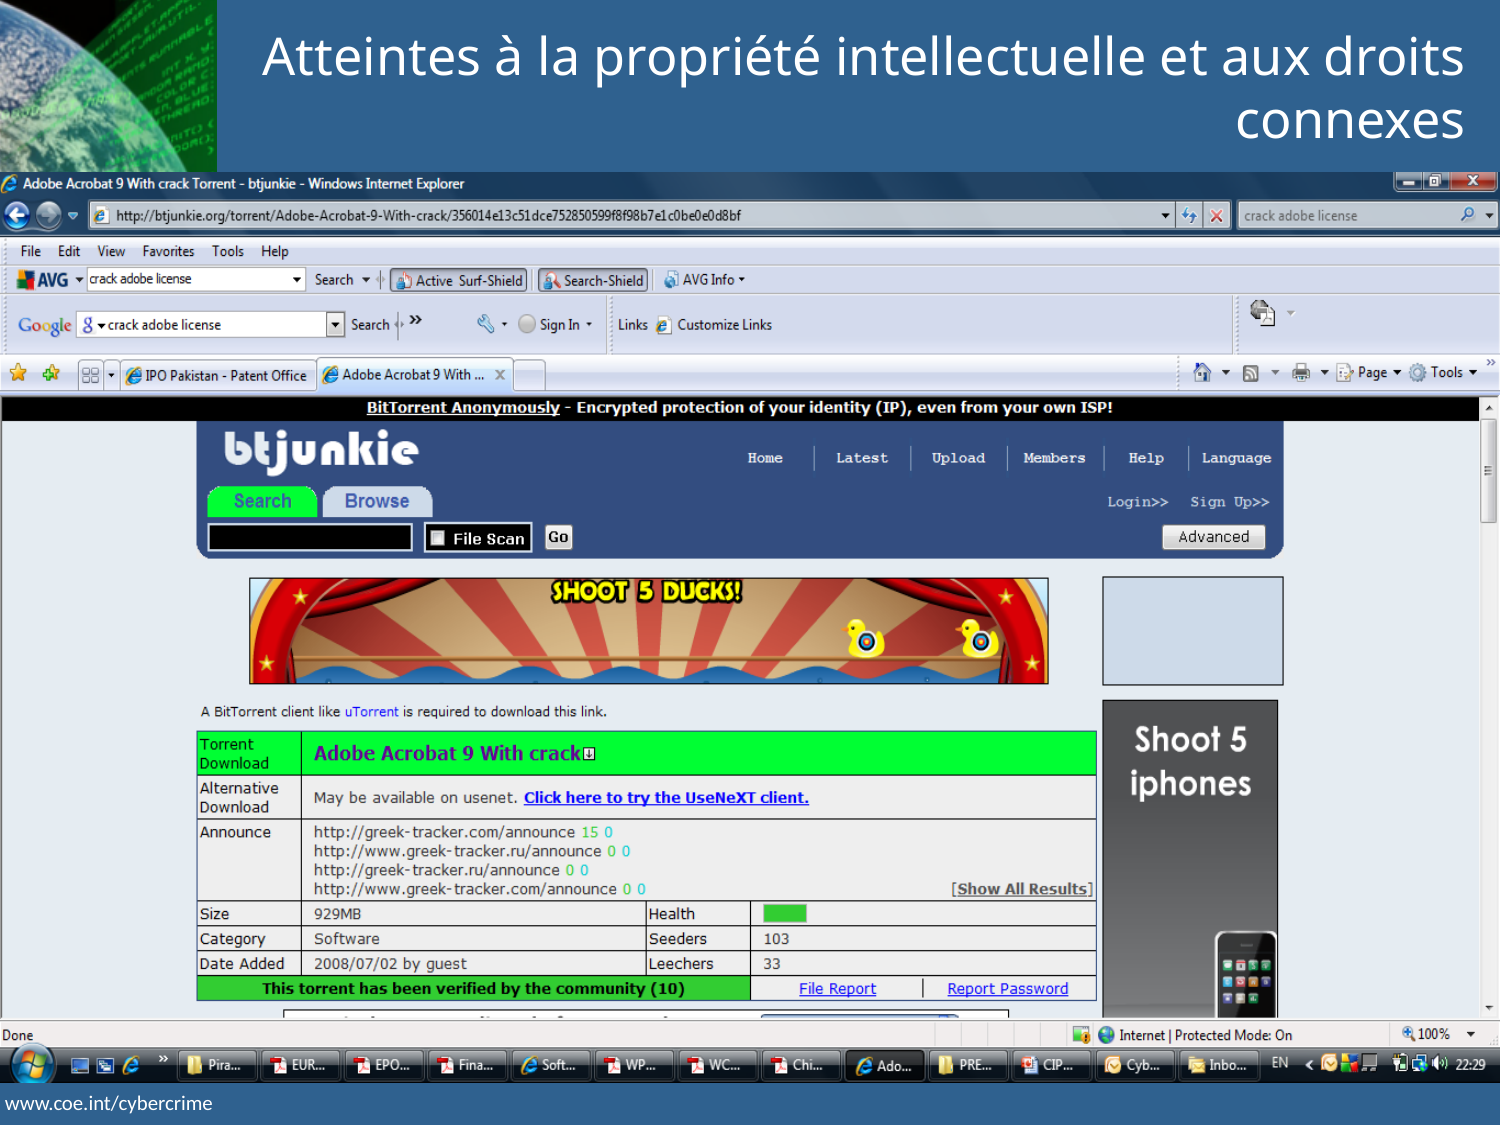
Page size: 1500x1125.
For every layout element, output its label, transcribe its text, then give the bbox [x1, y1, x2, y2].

picture [0, 0, 1500, 1083]
text_box Atteintes à la propriété intellectuelle et aux droits connexes [228, 16, 1481, 156]
